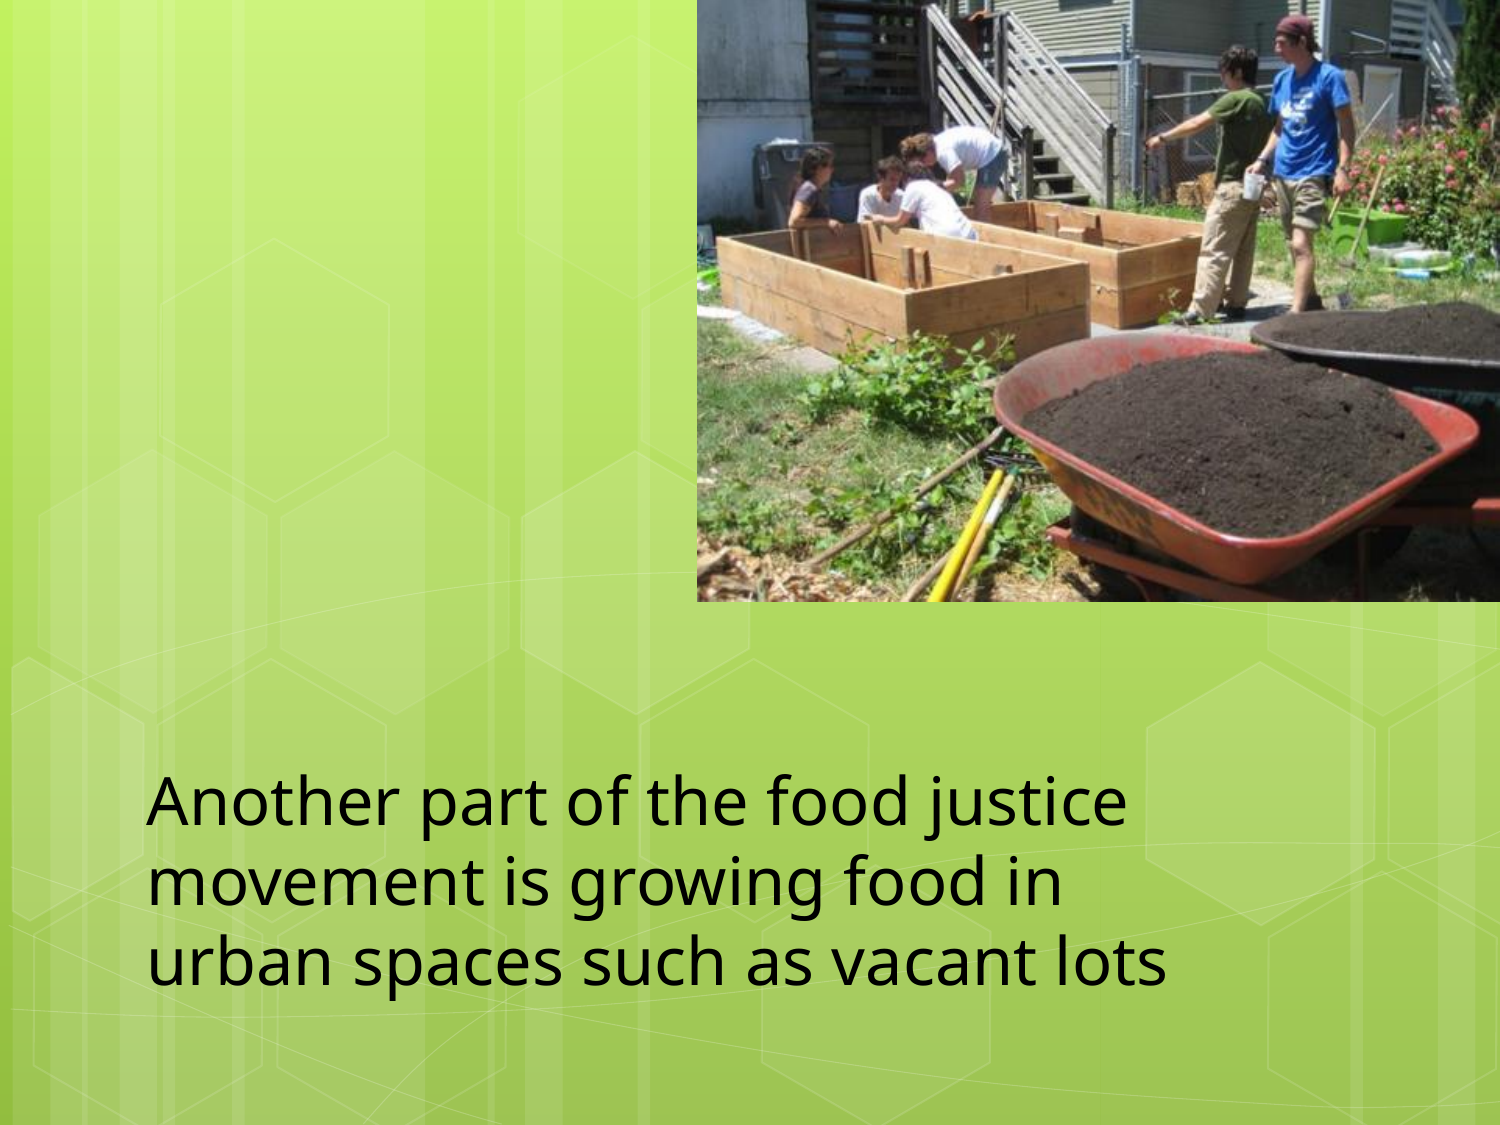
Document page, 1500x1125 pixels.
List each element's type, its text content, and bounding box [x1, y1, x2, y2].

picture [697, 0, 1500, 603]
text_box Another part of the food justice movement is growing food in urban spaces such as vacant lots [131, 751, 1240, 1007]
